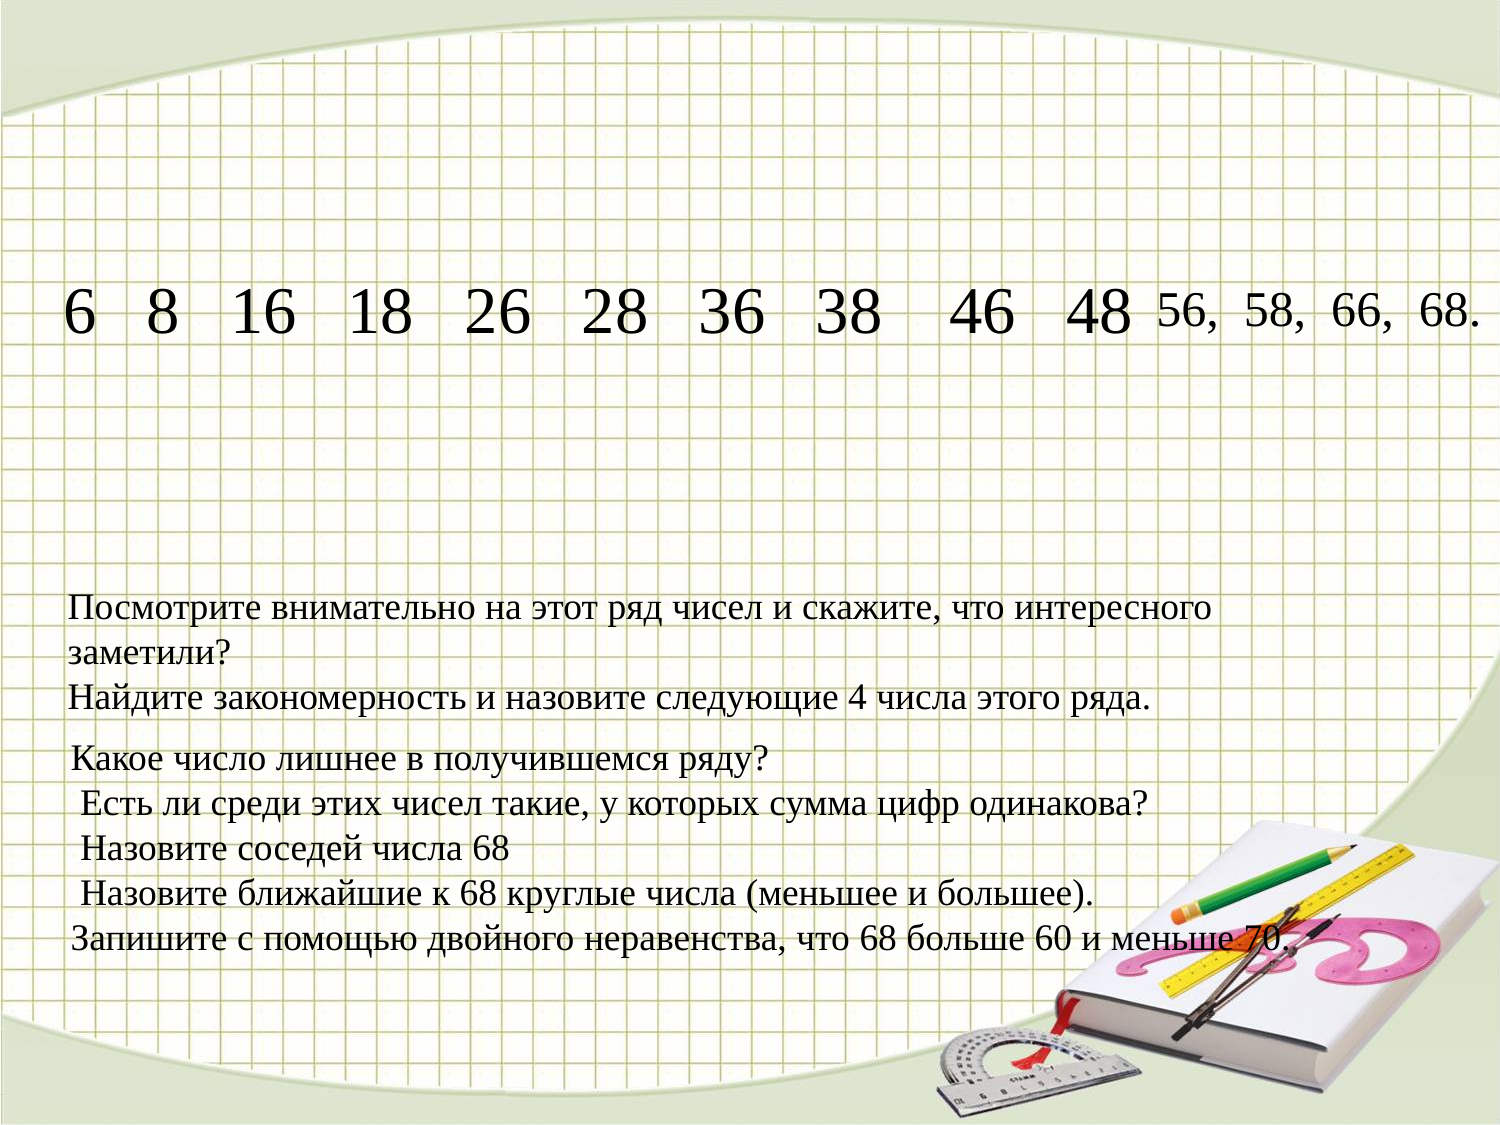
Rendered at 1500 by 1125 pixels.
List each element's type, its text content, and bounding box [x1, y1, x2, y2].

text_box Какое число лишнее в получившемся ряду? Есть ли среди этих чисел такие, у которых сумма цифр одинакова? Назовите соседей числа 68 Назовите ближайшие к 68 круглые числа (меньшее и большее). Запишите с помощью двойного неравенства, что 68 больше 60 и меньше 70. [55, 725, 1391, 966]
text_box 56, 58, 66, 68. [1141, 269, 1497, 344]
text_box Посмотрите внимательно на этот ряд чисел и скажите, что интересного заметили? Найдите закономерность и назовите следующие 4 числа этого ряда. [53, 574, 1353, 724]
text_box 6 8 16 18 26 28 36 38 46 48 [48, 231, 1159, 386]
picture [0, 0, 1500, 1125]
